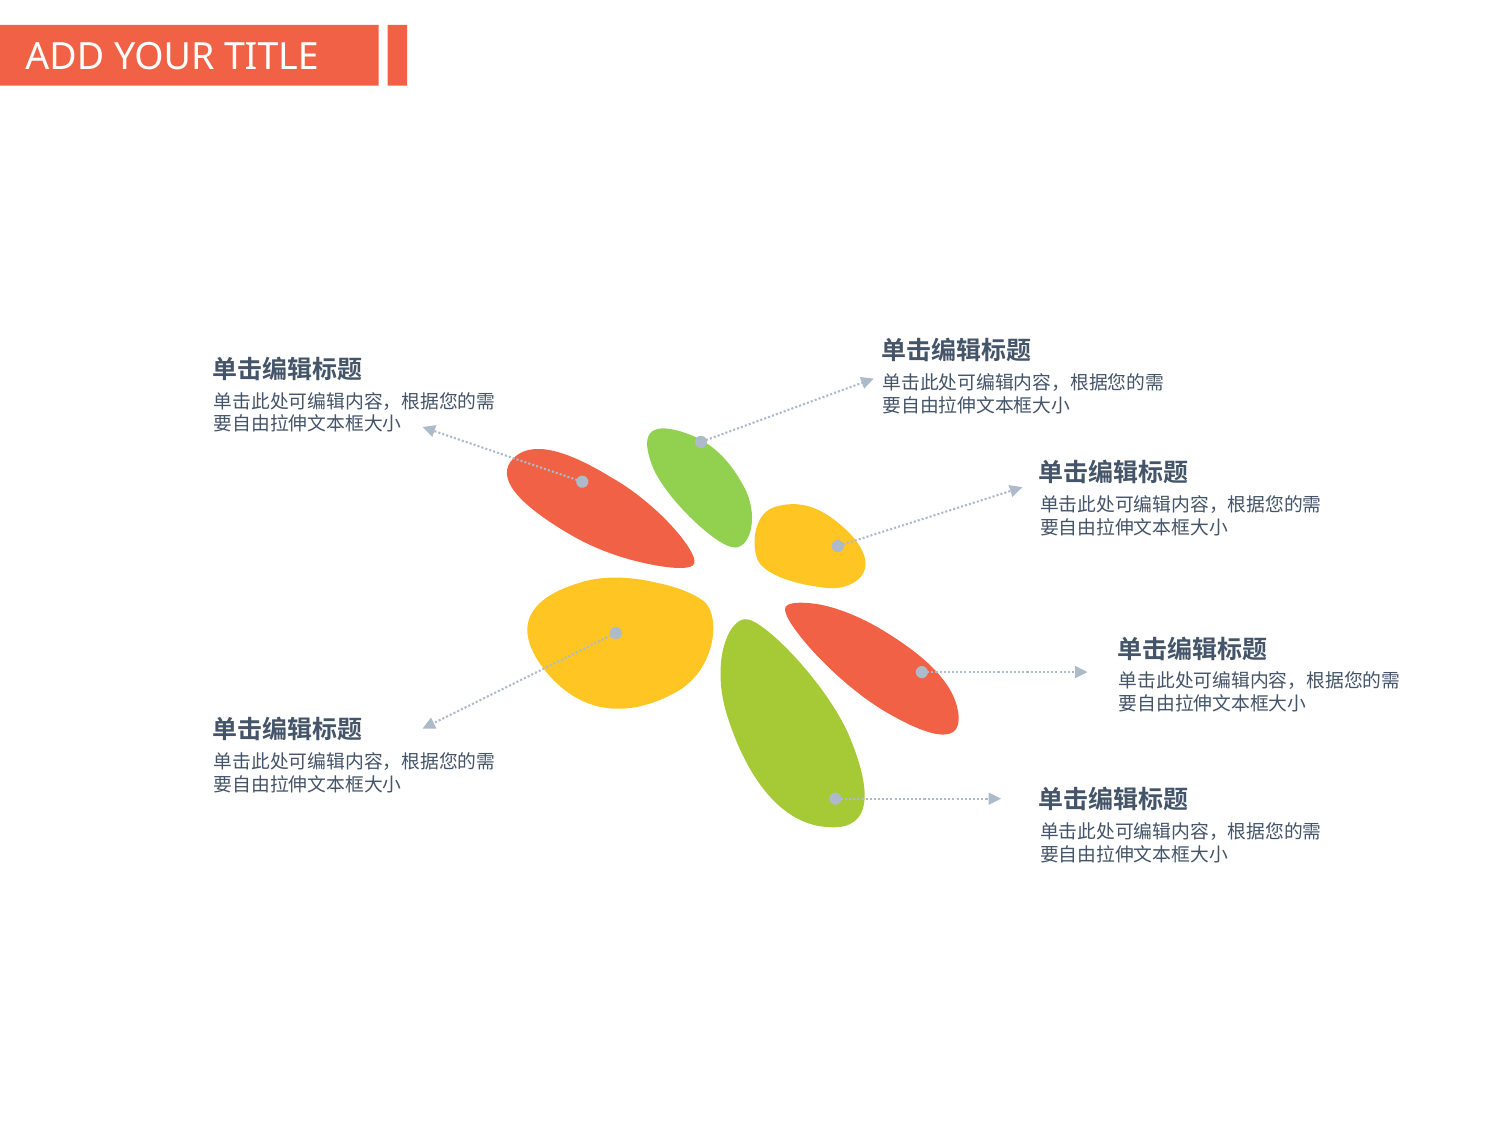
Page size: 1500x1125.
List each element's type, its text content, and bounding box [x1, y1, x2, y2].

text_box 单击编辑标题 [1039, 783, 1197, 814]
text_box [754, 504, 866, 589]
text_box 单击此处可编辑内容，根据您的需要自由拉伸文本框大小 [213, 389, 501, 435]
text_box [387, 24, 408, 86]
text_box 单击编辑标题 [1117, 633, 1276, 664]
text_box [785, 602, 959, 735]
text_box 单击编辑标题 [881, 334, 1039, 365]
text_box 单击编辑标题 [212, 353, 370, 384]
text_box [837, 486, 1023, 547]
text_box 单击编辑标题 [1039, 456, 1197, 487]
text_box 单击编辑标题 [212, 713, 370, 744]
text_box [514, 464, 695, 568]
text_box 单击此处可编辑内容，根据您的需要自由拉伸文本框大小 [1040, 819, 1328, 865]
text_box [422, 632, 617, 729]
text_box ADD YOUR TITLE HERE [10, 24, 368, 130]
text_box [0, 24, 10, 86]
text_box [700, 378, 874, 443]
text_box 单击此处可编辑内容，根据您的需要自由拉伸文本框大小 [1118, 669, 1406, 715]
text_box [422, 426, 583, 482]
text_box [720, 619, 865, 828]
text_box [647, 428, 753, 548]
text_box [527, 577, 714, 709]
text_box 单击此处可编辑内容，根据您的需要自由拉伸文本框大小 [213, 749, 501, 795]
text_box 单击此处可编辑内容，根据您的需要自由拉伸文本框大小 [1040, 492, 1328, 538]
text_box 单击此处可编辑内容，根据您的需要自由拉伸文本框大小 [882, 371, 1170, 417]
text_box [368, 24, 379, 86]
